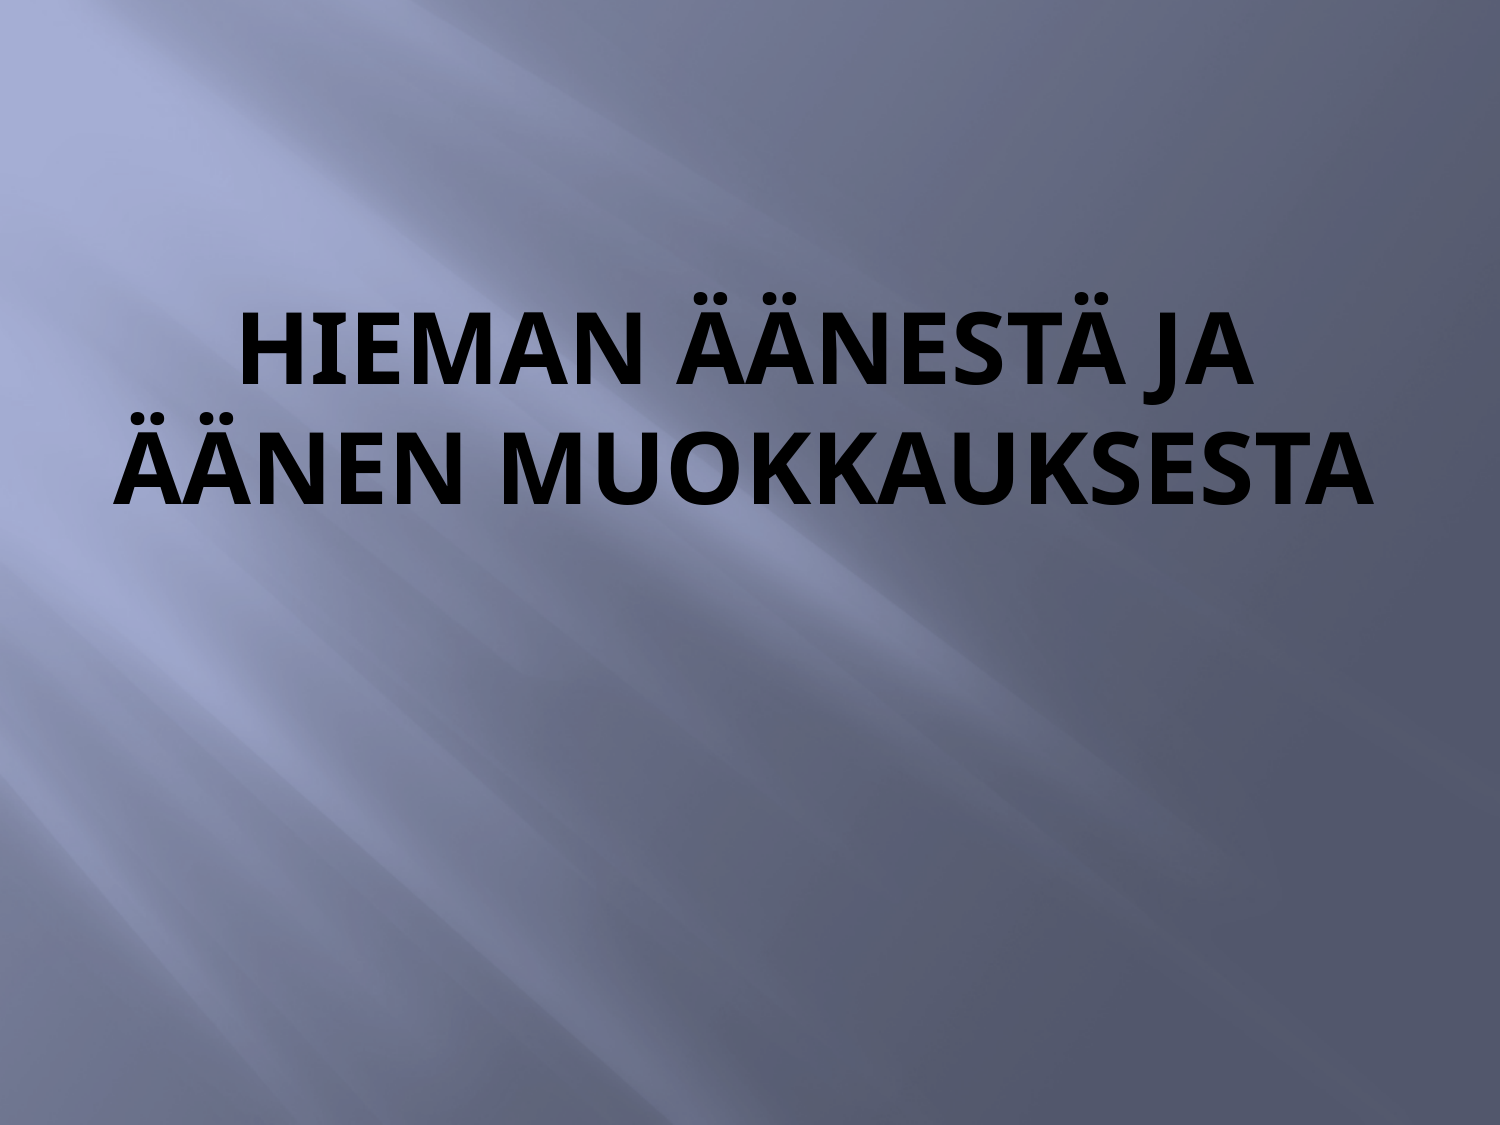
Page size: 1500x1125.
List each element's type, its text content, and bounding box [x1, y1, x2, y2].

title Hieman äänestä ja äänen muokkauksesta [69, 224, 1420, 525]
